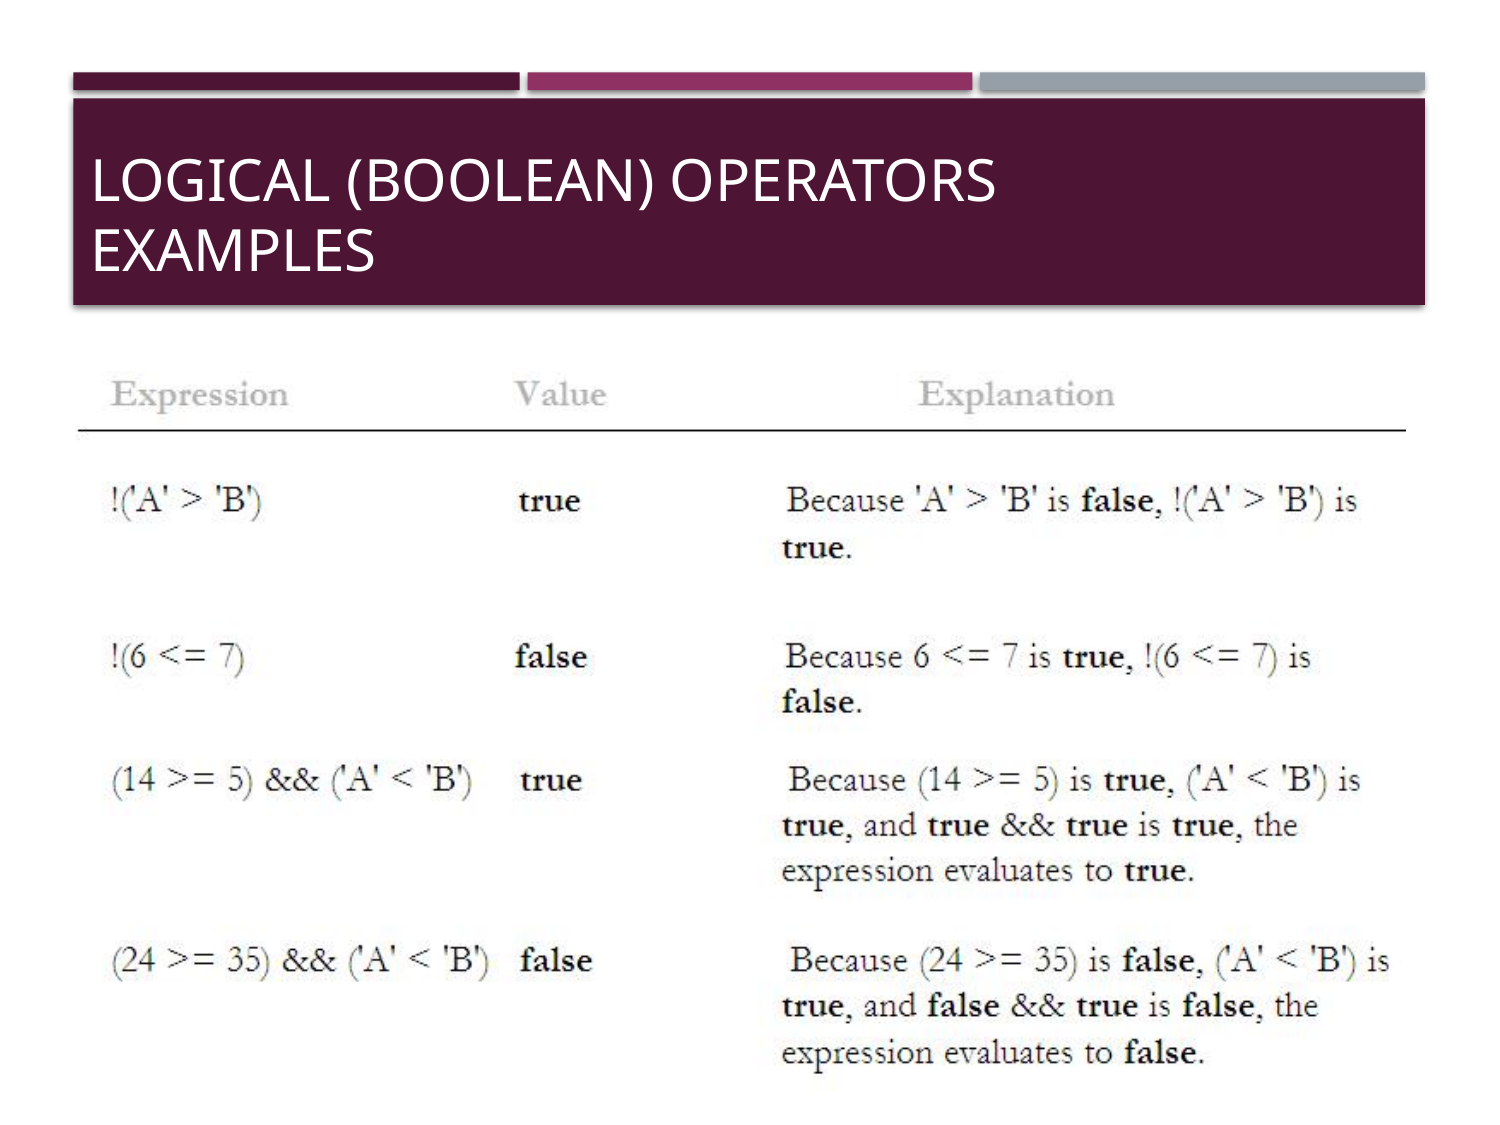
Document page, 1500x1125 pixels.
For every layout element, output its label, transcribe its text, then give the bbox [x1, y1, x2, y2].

picture [74, 370, 1407, 1101]
title Logical (Boolean) Operators Examples [75, 112, 1500, 291]
